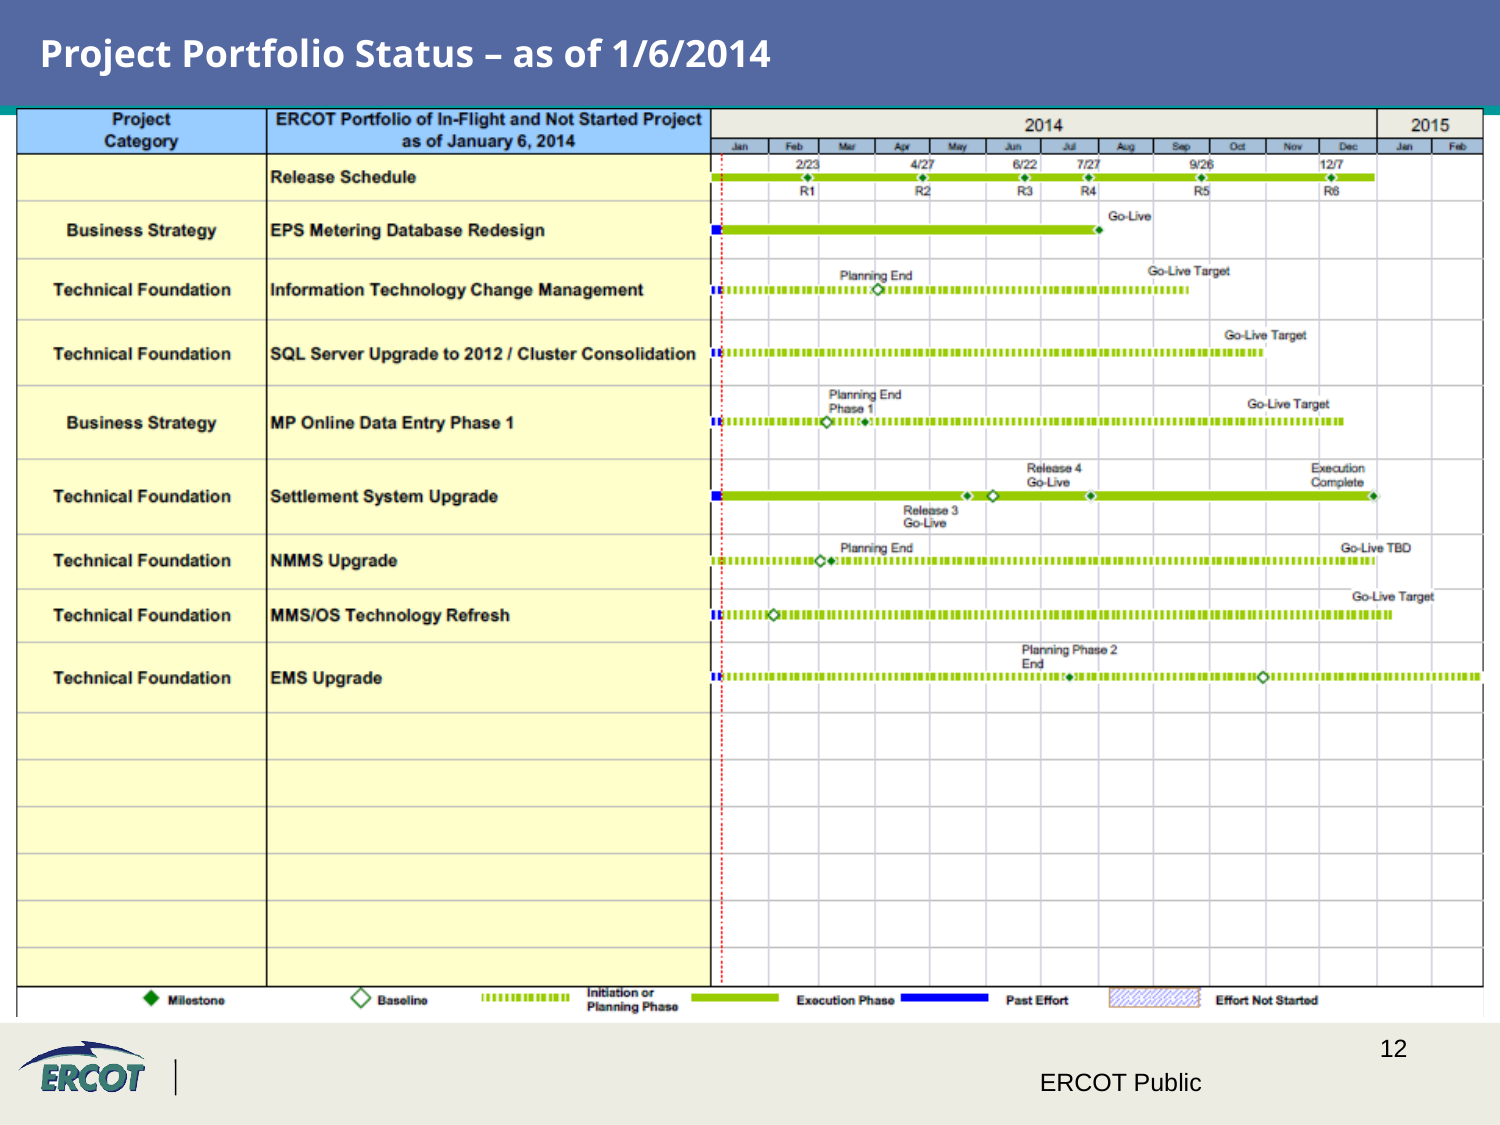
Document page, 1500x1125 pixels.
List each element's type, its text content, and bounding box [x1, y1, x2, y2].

picture [16, 108, 1484, 1017]
footer ERCOT Public [1025, 1059, 1438, 1125]
text_box Project Portfolio Status – as of 1/6/2014 [24, 30, 1163, 106]
picture [10, 1031, 151, 1111]
text_box [24, 22, 1450, 85]
